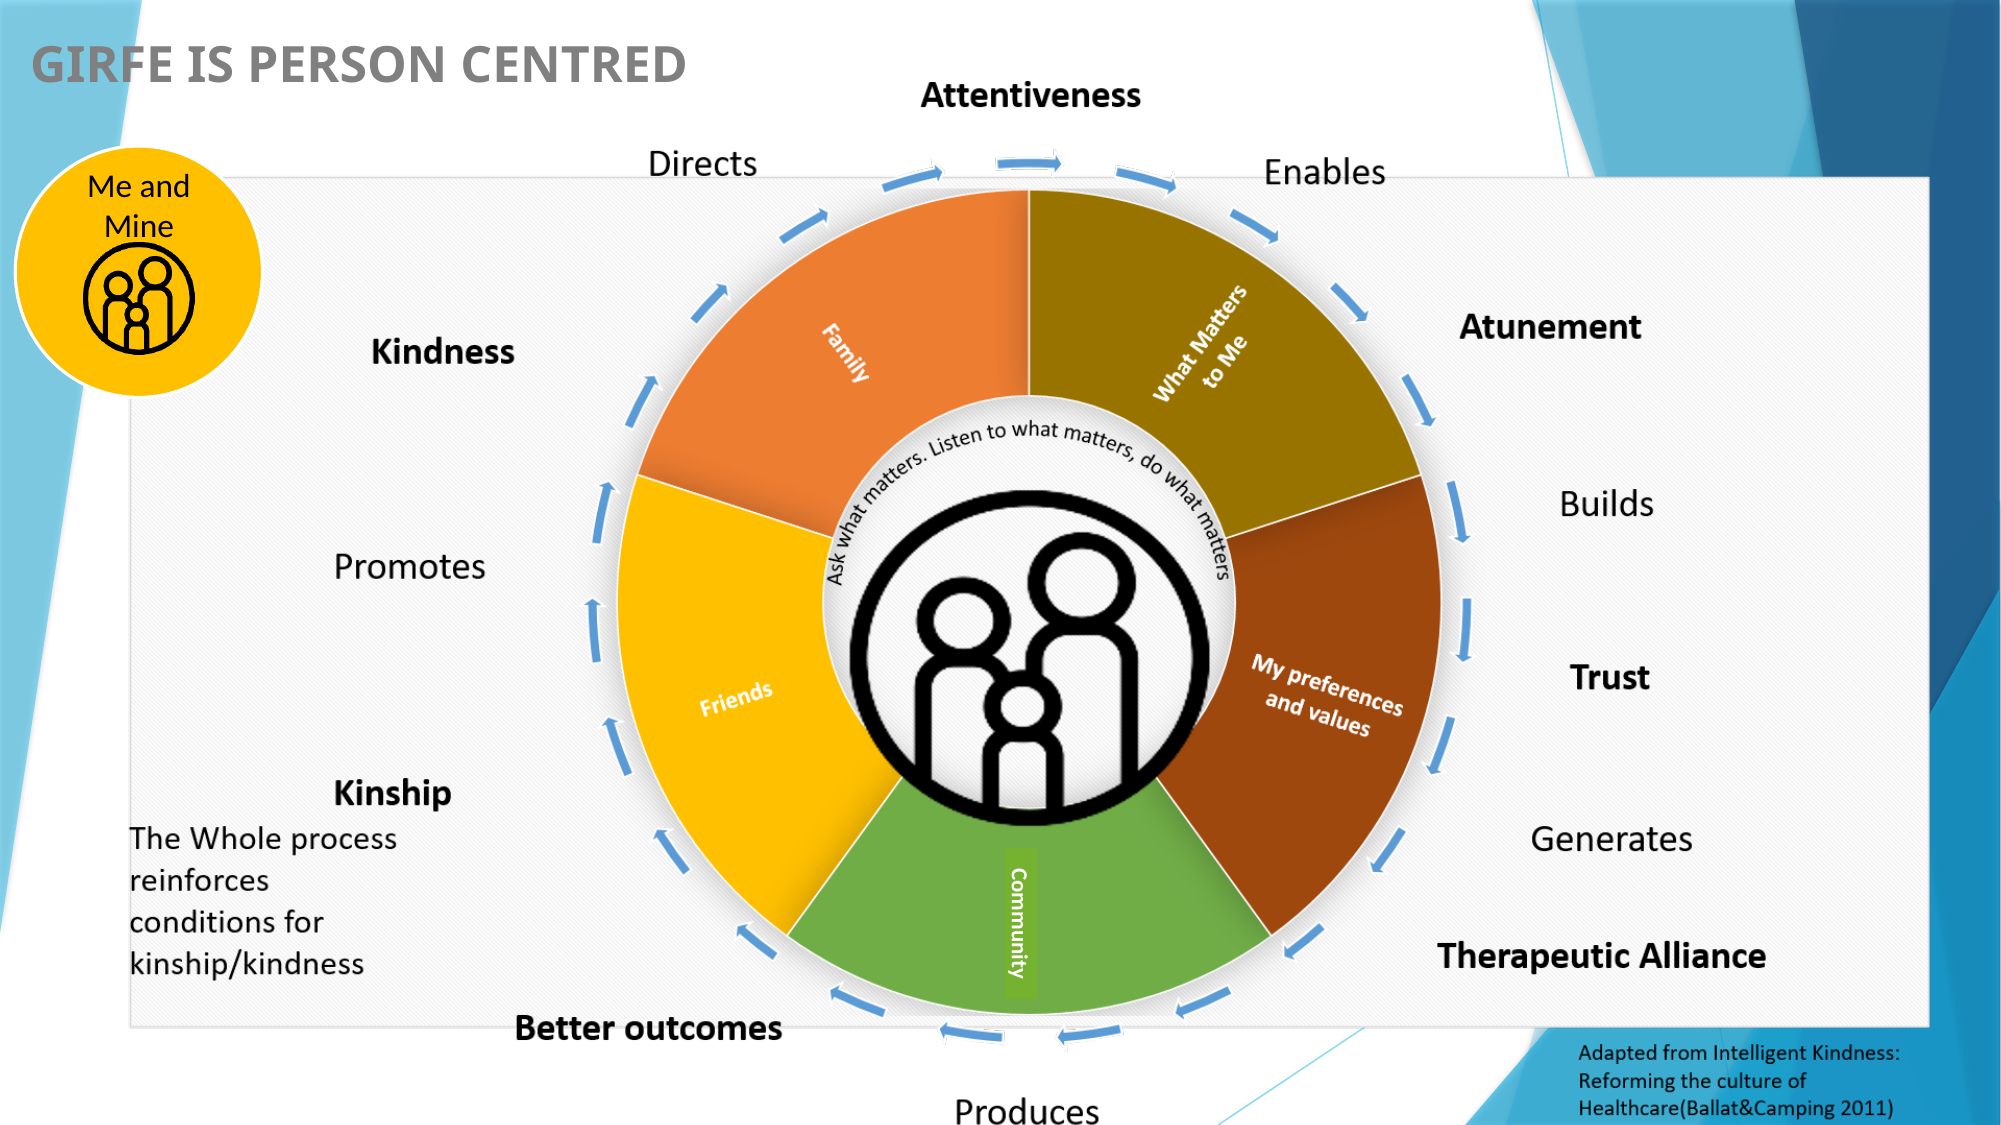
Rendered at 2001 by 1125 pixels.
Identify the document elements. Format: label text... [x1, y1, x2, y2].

text_box GIRFE IS PERSON CENTRED [15, 24, 1199, 57]
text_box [14, 57, 2000, 1125]
